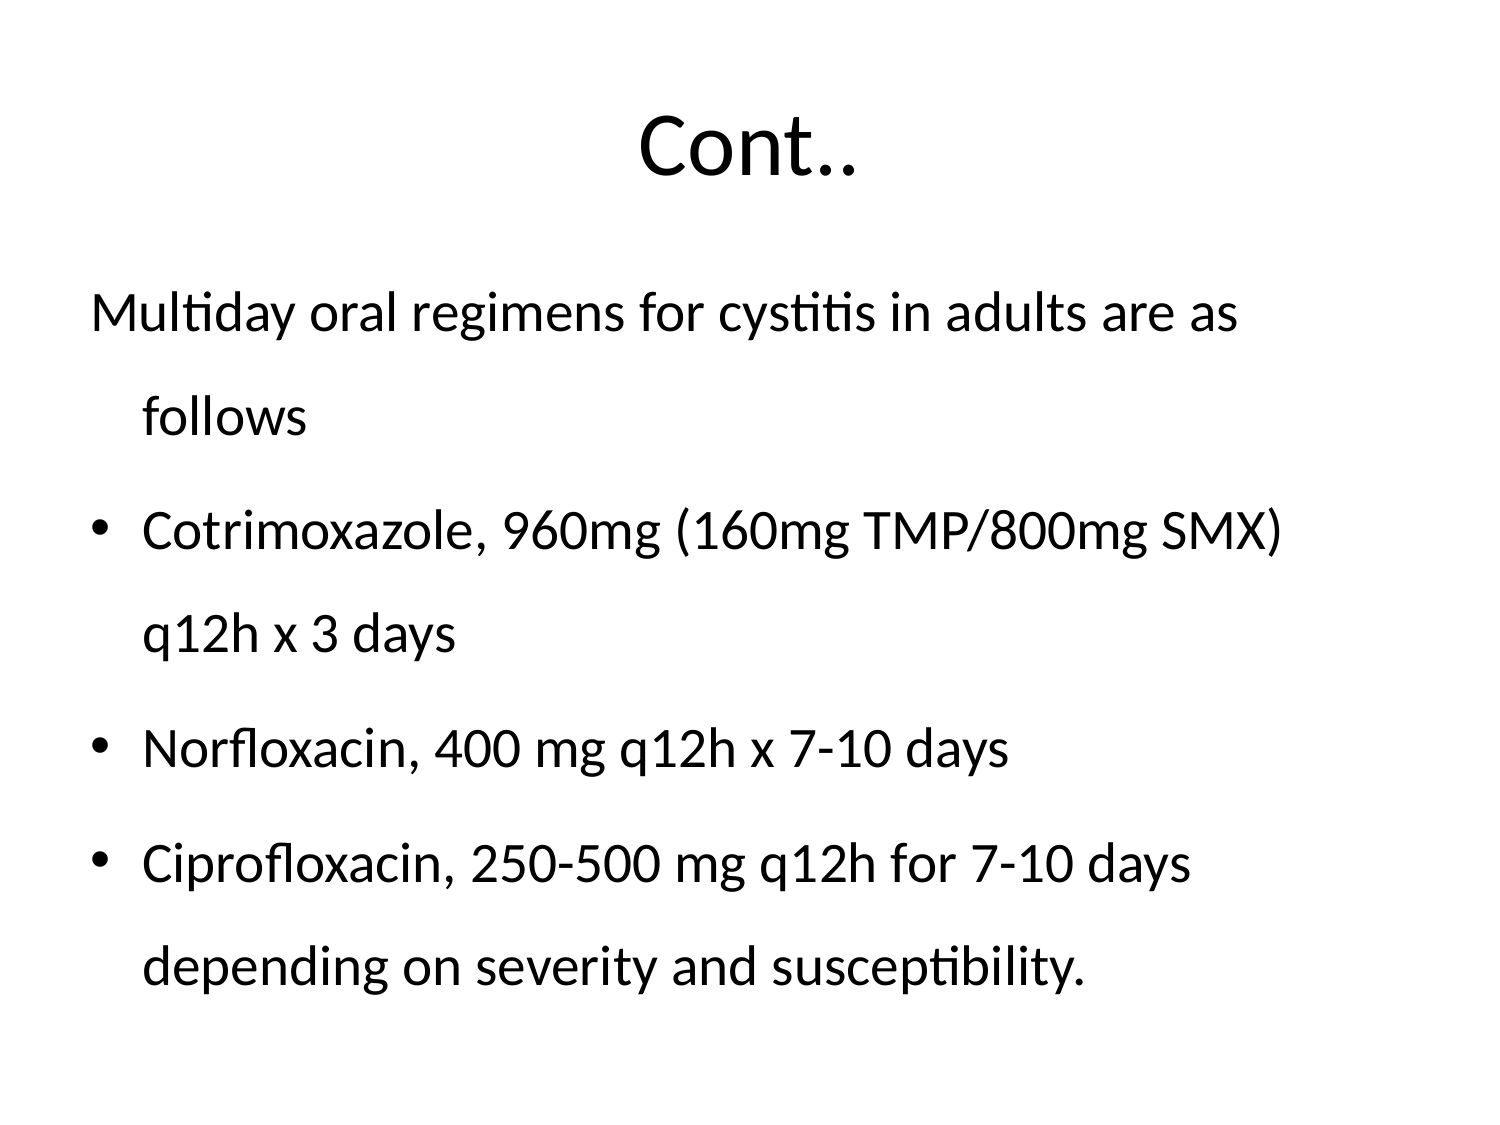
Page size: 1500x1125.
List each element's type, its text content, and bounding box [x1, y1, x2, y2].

title Cont.. [75, 45, 1425, 232]
list Multiday oral regimens for cystitis in adults are as follows Cotrimoxazole, 960mg (160mg TMP/800mg SMX) q12h x 3 days Norfloxacin, 400 mg q12h x 7-10 days Ciprofloxacin, 250-500 mg q12h for 7-10 days depending on severity and susceptibility. [75, 232, 1425, 1005]
